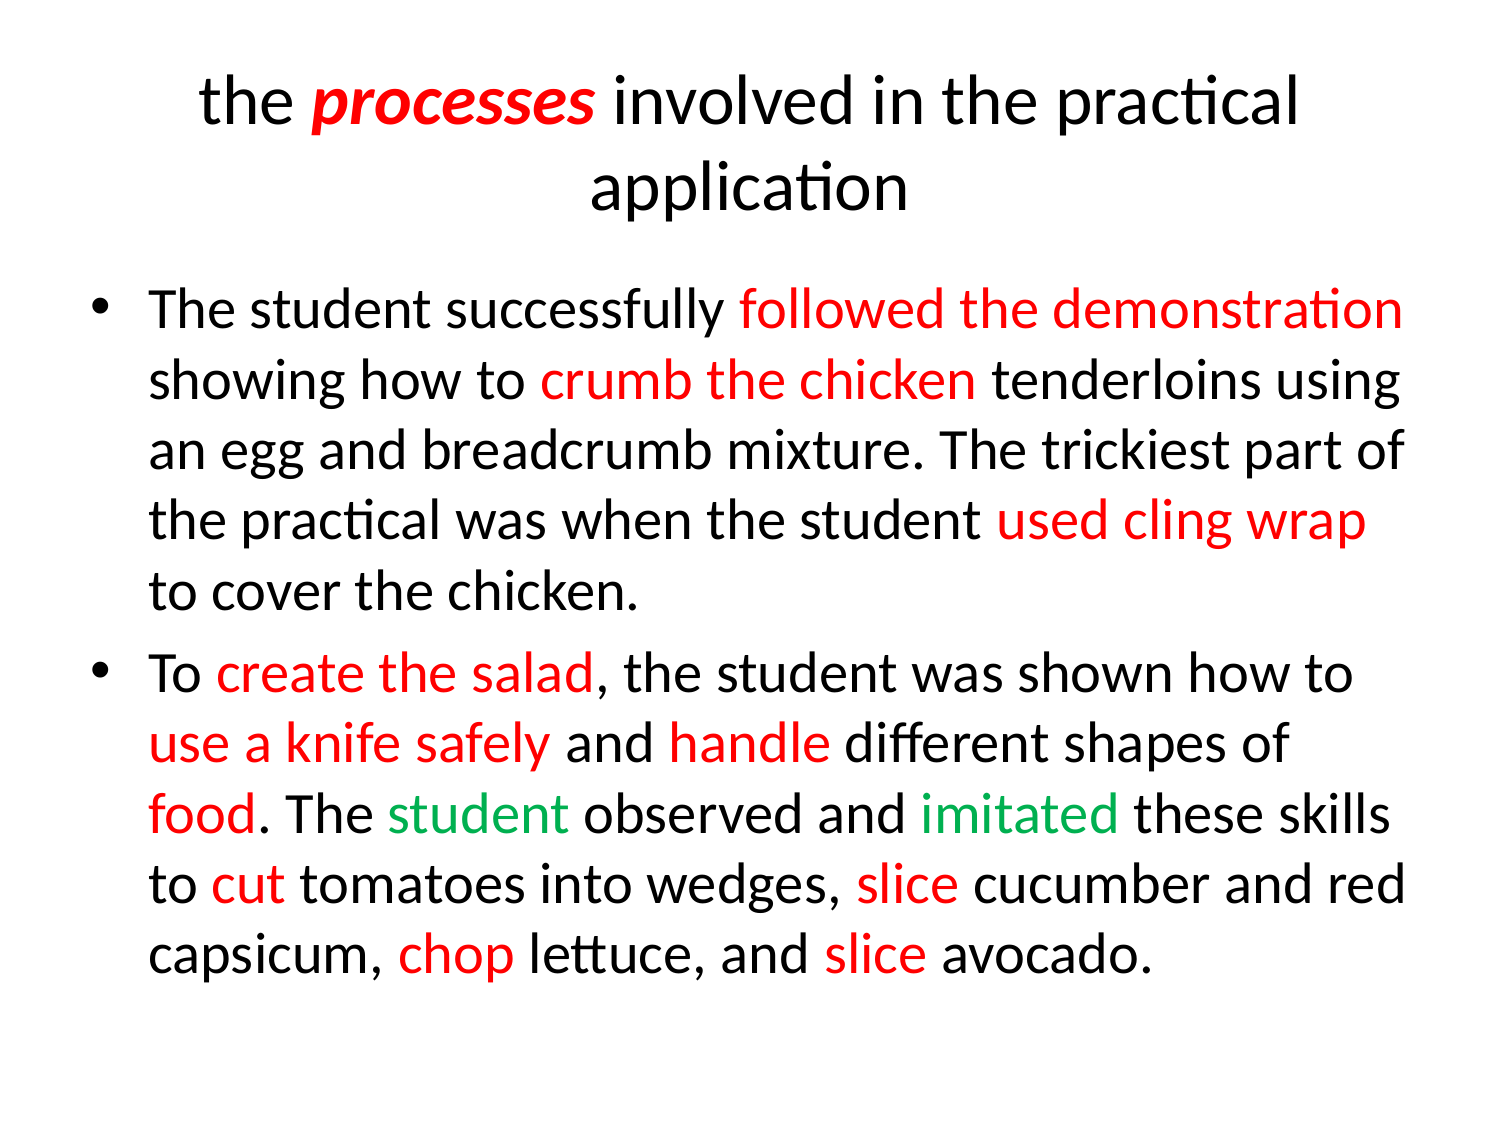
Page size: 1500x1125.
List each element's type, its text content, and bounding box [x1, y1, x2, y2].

title the processes involved in the practical application [75, 45, 1425, 233]
list The student successfully followed the demonstration showing how to crumb the chicken tenderloins using an egg and breadcrumb mixture. The trickiest part of the practical was when the student used cling wrap to cover the chicken. To create the salad, the student was shown how to use a knife safely and handle different shapes of food. The student observed and imitated these skills to cut tomatoes into wedges, slice cucumber and red capsicum, chop lettuce, and slice avocado. [75, 262, 1425, 1005]
